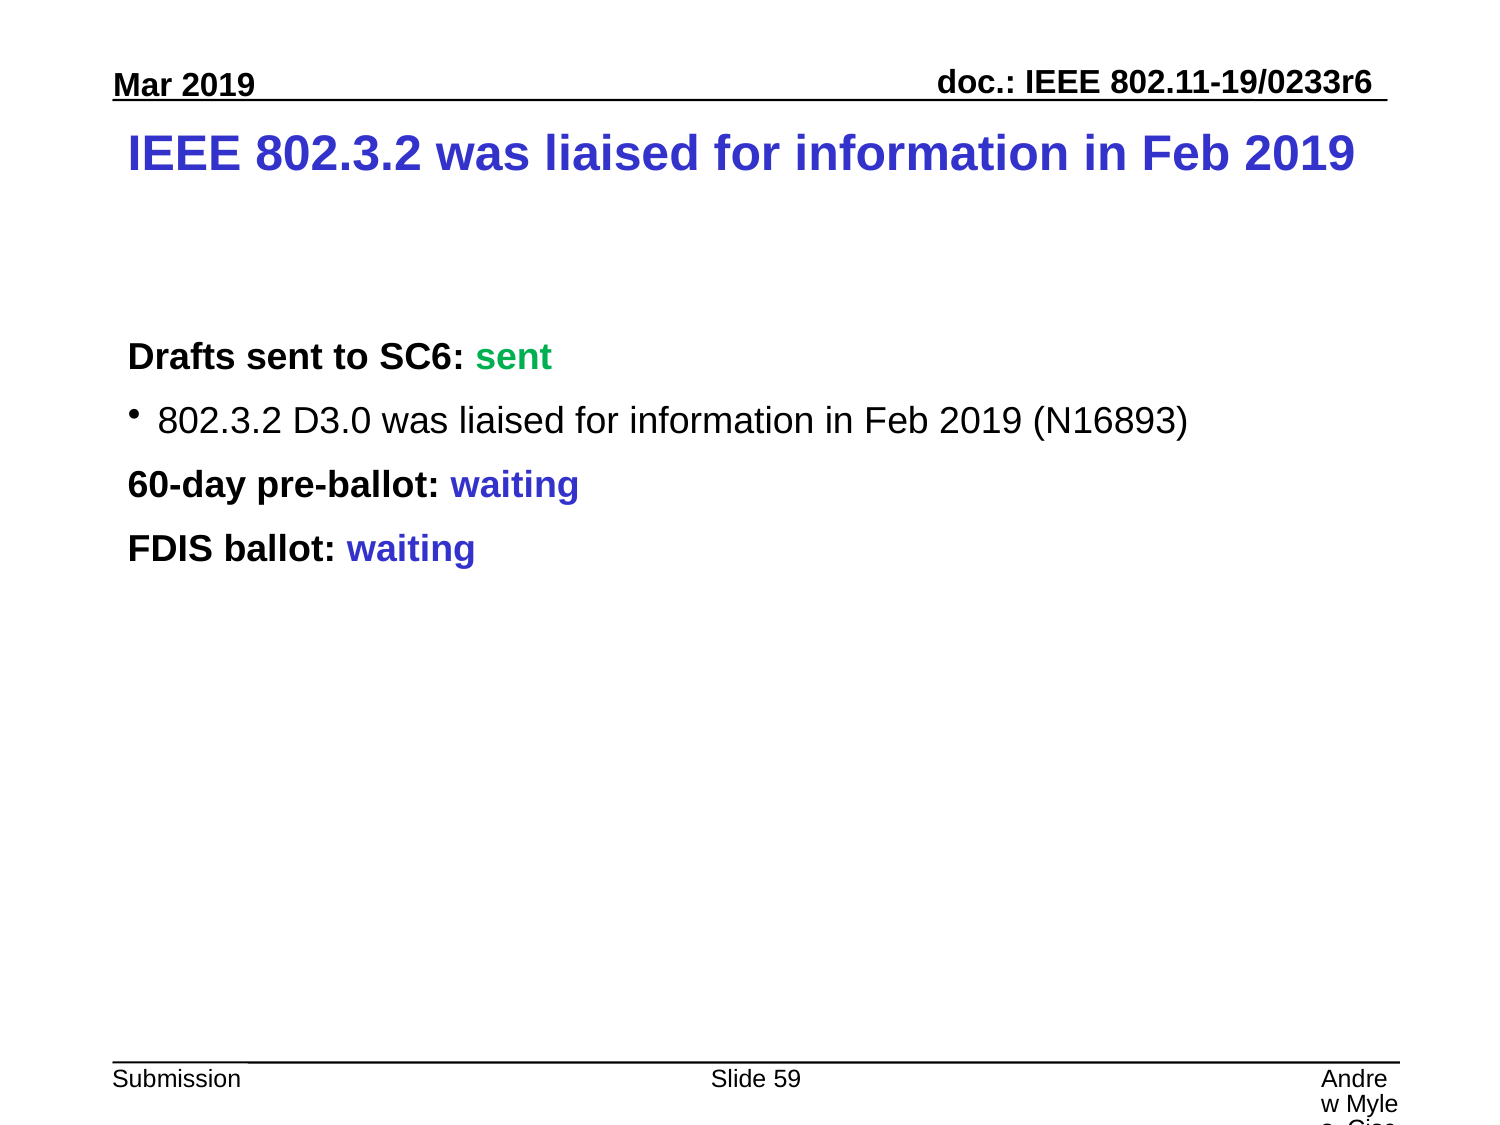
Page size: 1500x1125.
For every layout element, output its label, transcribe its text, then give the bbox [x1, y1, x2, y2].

footer Andrew Myles, Cisco [1320, 1061, 1402, 1093]
list Drafts sent to SC6: sent 802.3.2 D3.0 was liaised for information in Feb 2019 (N16893) 60-day pre-ballot: waiting FDIS ballot: waiting [112, 324, 1388, 1000]
slide_number Slide 59 [709, 1061, 803, 1093]
title IEEE 802.3.2 was liaised for information in Feb 2019 [112, 112, 1388, 288]
